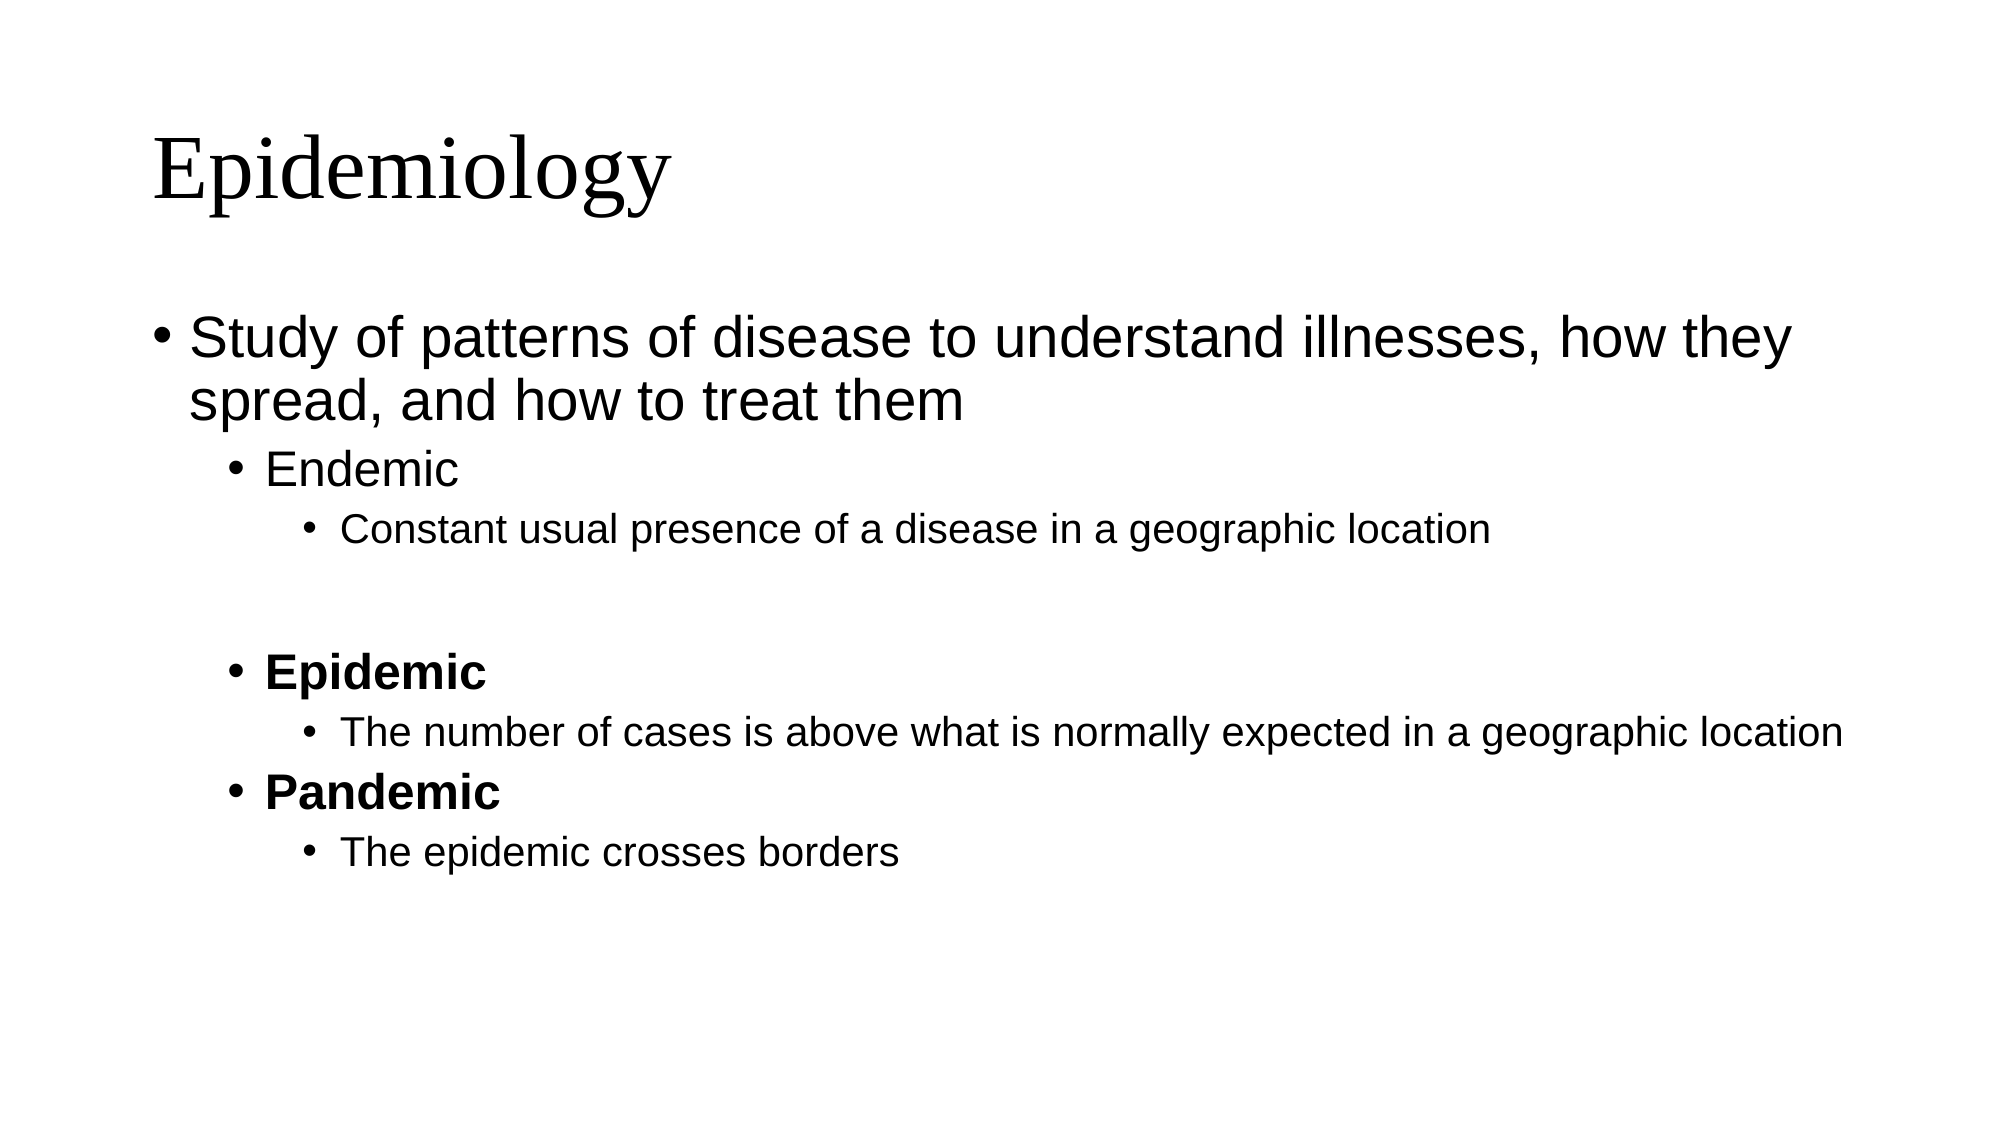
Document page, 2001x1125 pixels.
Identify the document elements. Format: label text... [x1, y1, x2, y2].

title Epidemiology [137, 59, 1863, 278]
list Study of patterns of disease to understand illnesses, how they spread, and how to treat them Endemic Constant usual presence of a disease in a geographic location Epidemic The number of cases is above what is normally expected in a geographic location Pandemic The epidemic crosses borders [137, 299, 1863, 1014]
